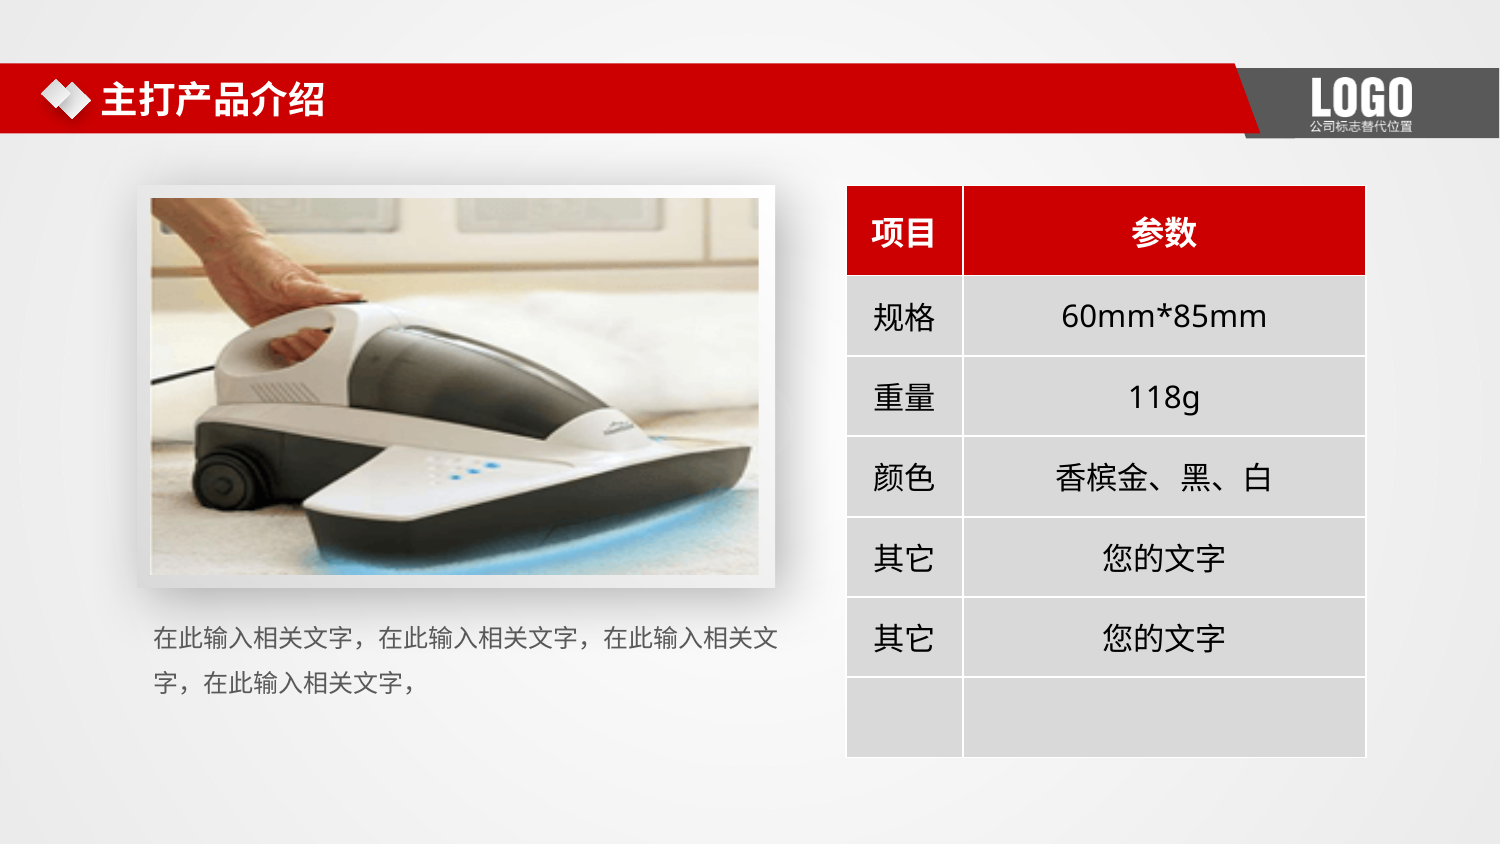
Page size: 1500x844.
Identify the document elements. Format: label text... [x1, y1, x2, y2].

table_cell 其它 [847, 518, 962, 596]
table_cell 您的文字 [964, 518, 1365, 596]
text_box 主打产品介绍 [89, 69, 338, 127]
text_box [135, 184, 777, 589]
table_cell 重量 [847, 357, 962, 435]
table_cell 颜色 [847, 437, 962, 516]
text_box 在此输入相关文字，在此输入相关文字，在此输入相关文字，在此输入相关文字， [137, 598, 809, 791]
table_header 项目 [847, 186, 962, 275]
table_cell 118g [964, 357, 1365, 435]
text_box [148, 196, 761, 576]
table_cell 其它 [847, 598, 962, 676]
table_cell 规格 [847, 276, 962, 355]
table_cell [964, 678, 1365, 757]
table_cell 您的文字 [964, 598, 1365, 676]
picture [1310, 77, 1412, 132]
table_cell [847, 678, 962, 757]
table_cell 香槟金、黑、白 [964, 437, 1365, 516]
table_header 参数 [964, 186, 1365, 275]
table_cell 60mm*85mm [964, 276, 1365, 355]
